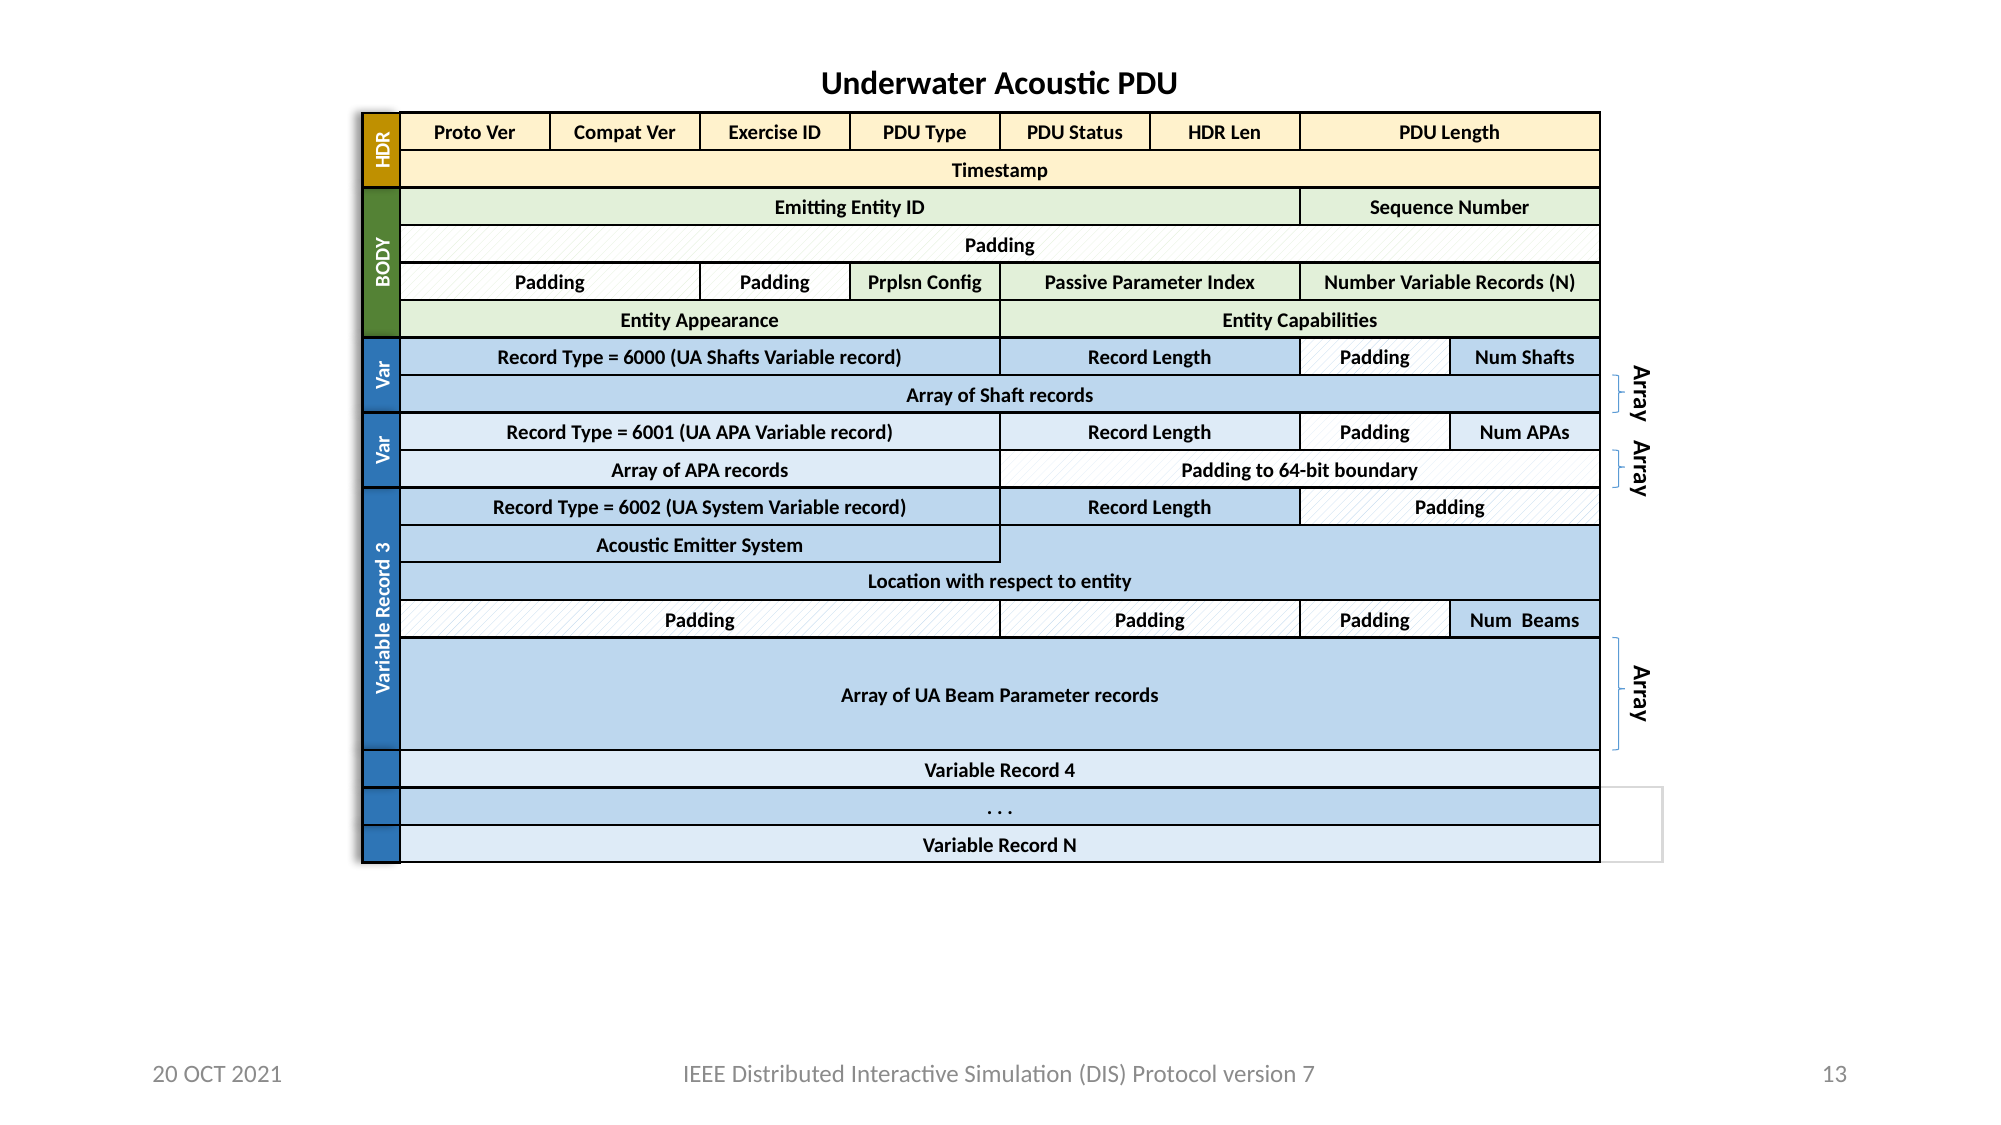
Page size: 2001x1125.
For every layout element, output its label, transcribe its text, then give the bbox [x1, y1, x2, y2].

text_box Padding [399, 599, 999, 636]
text_box Compat Ver [549, 111, 699, 149]
text_box [361, 789, 401, 826]
text_box Underwater Acoustic PDU [699, 61, 1301, 101]
slide_number 13 [1412, 1042, 1863, 1103]
text_box Padding [1299, 599, 1449, 636]
text_box PDU Status [999, 111, 1149, 149]
text_box HDR Len [1149, 111, 1299, 149]
footer IEEE Distributed Interactive Simulation (DIS) Protocol version 7 [662, 1042, 1338, 1103]
text_box [361, 826, 401, 864]
text_box Var [361, 337, 401, 411]
text_box HDR [361, 112, 401, 189]
text_box Location with respect to entity [401, 526, 1601, 599]
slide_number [137, 1042, 588, 1103]
text_box Array of Shaft records [401, 374, 1601, 411]
text_box Record Length [999, 411, 1299, 449]
text_box BODY [361, 189, 401, 336]
text_box Timestamp [401, 149, 1601, 186]
text_box PDU Length [1299, 111, 1601, 149]
text_box Padding [699, 261, 849, 301]
text_box Record Type = 6001 (UA APA Variable record) [399, 411, 999, 449]
text_box Array [1624, 424, 1664, 513]
text_box Record Type = 6000 (UA Shafts Variable record) [401, 338, 999, 374]
text_box Array of APA records [401, 449, 999, 486]
text_box Variable Record N [401, 826, 1601, 863]
text_box [361, 749, 401, 789]
text_box Array [1624, 649, 1664, 738]
text_box Entity Capabilities [999, 299, 1601, 338]
text_box Entity Appearance [399, 301, 999, 338]
text_box Proto Ver [399, 111, 549, 149]
text_box Record Type = 6002 (UA System Variable record) [399, 486, 999, 524]
text_box Prplsn Config [849, 261, 999, 301]
text_box Padding [1299, 336, 1449, 376]
text_box Padding to 64-bit boundary [999, 449, 1601, 486]
text_box Num Beams [1449, 599, 1601, 636]
text_box [1612, 449, 1625, 489]
text_box Padding [1299, 486, 1601, 526]
text_box Variable Record 4 [401, 749, 1601, 786]
text_box Padding [999, 599, 1299, 636]
text_box Var [361, 412, 401, 489]
text_box Padding [399, 261, 699, 301]
text_box Exercise ID [699, 111, 849, 149]
text_box [1601, 786, 1664, 863]
text_box Num APAs [1449, 411, 1601, 449]
text_box Array of UA Beam Parameter records [399, 636, 1601, 749]
text_box Array [1624, 349, 1664, 424]
text_box [1612, 374, 1625, 414]
text_box PDU Type [849, 111, 999, 149]
text_box Emitting Entity ID [401, 186, 1301, 224]
text_box Num Shafts [1449, 336, 1601, 376]
text_box Record Length [999, 338, 1299, 374]
text_box Acoustic Emitter System [399, 524, 1001, 563]
text_box . . . [401, 786, 1601, 826]
text_box Variable Record 3 [361, 489, 401, 748]
text_box Padding [401, 224, 1601, 263]
text_box Number Variable Records (N) [1301, 263, 1601, 299]
text_box [1612, 636, 1625, 751]
text_box Padding [1299, 411, 1449, 449]
text_box Passive Parameter Index [999, 261, 1301, 301]
text_box Sequence Number [1301, 186, 1601, 224]
text_box Record Length [999, 486, 1299, 526]
